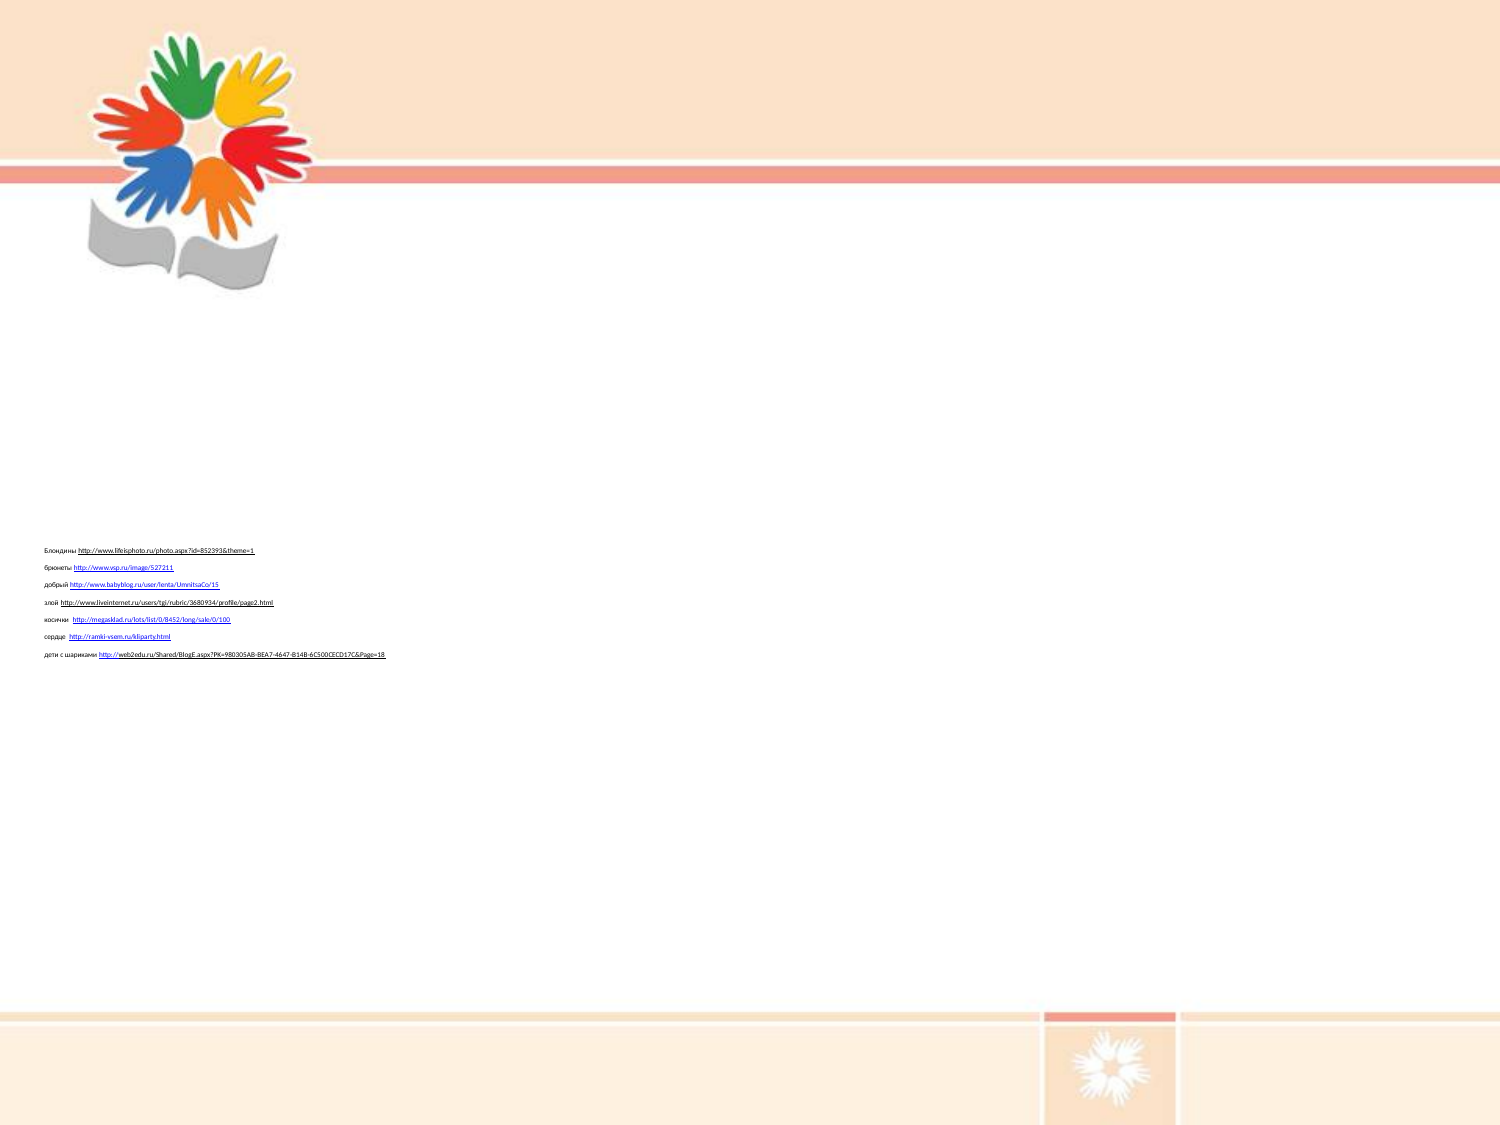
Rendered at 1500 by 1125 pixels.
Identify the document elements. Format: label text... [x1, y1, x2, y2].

picture [0, 0, 1500, 1125]
title Блондины http://www.lifeisphoto.ru/photo.aspx?id=852393&theme=1 брюнеты http://www.vsp.ru/image/527211 добрый http://www.babyblog.ru/user/lenta/UmnitsaCo/15 злой http://www.liveinternet.ru/users/tgi/rubric/3680934/profile/page2.html косички http://megasklad.ru/lots/list/0/8452/long/sale/0/100 сердце http://ramki-vsem.ru/kliparty.html дети с шариками http://web2edu.ru/Shared/BlogE.aspx?PK=980305AB-BEA7-4647-B14B-6C500CECD17C&Page=18 [29, 538, 1380, 727]
